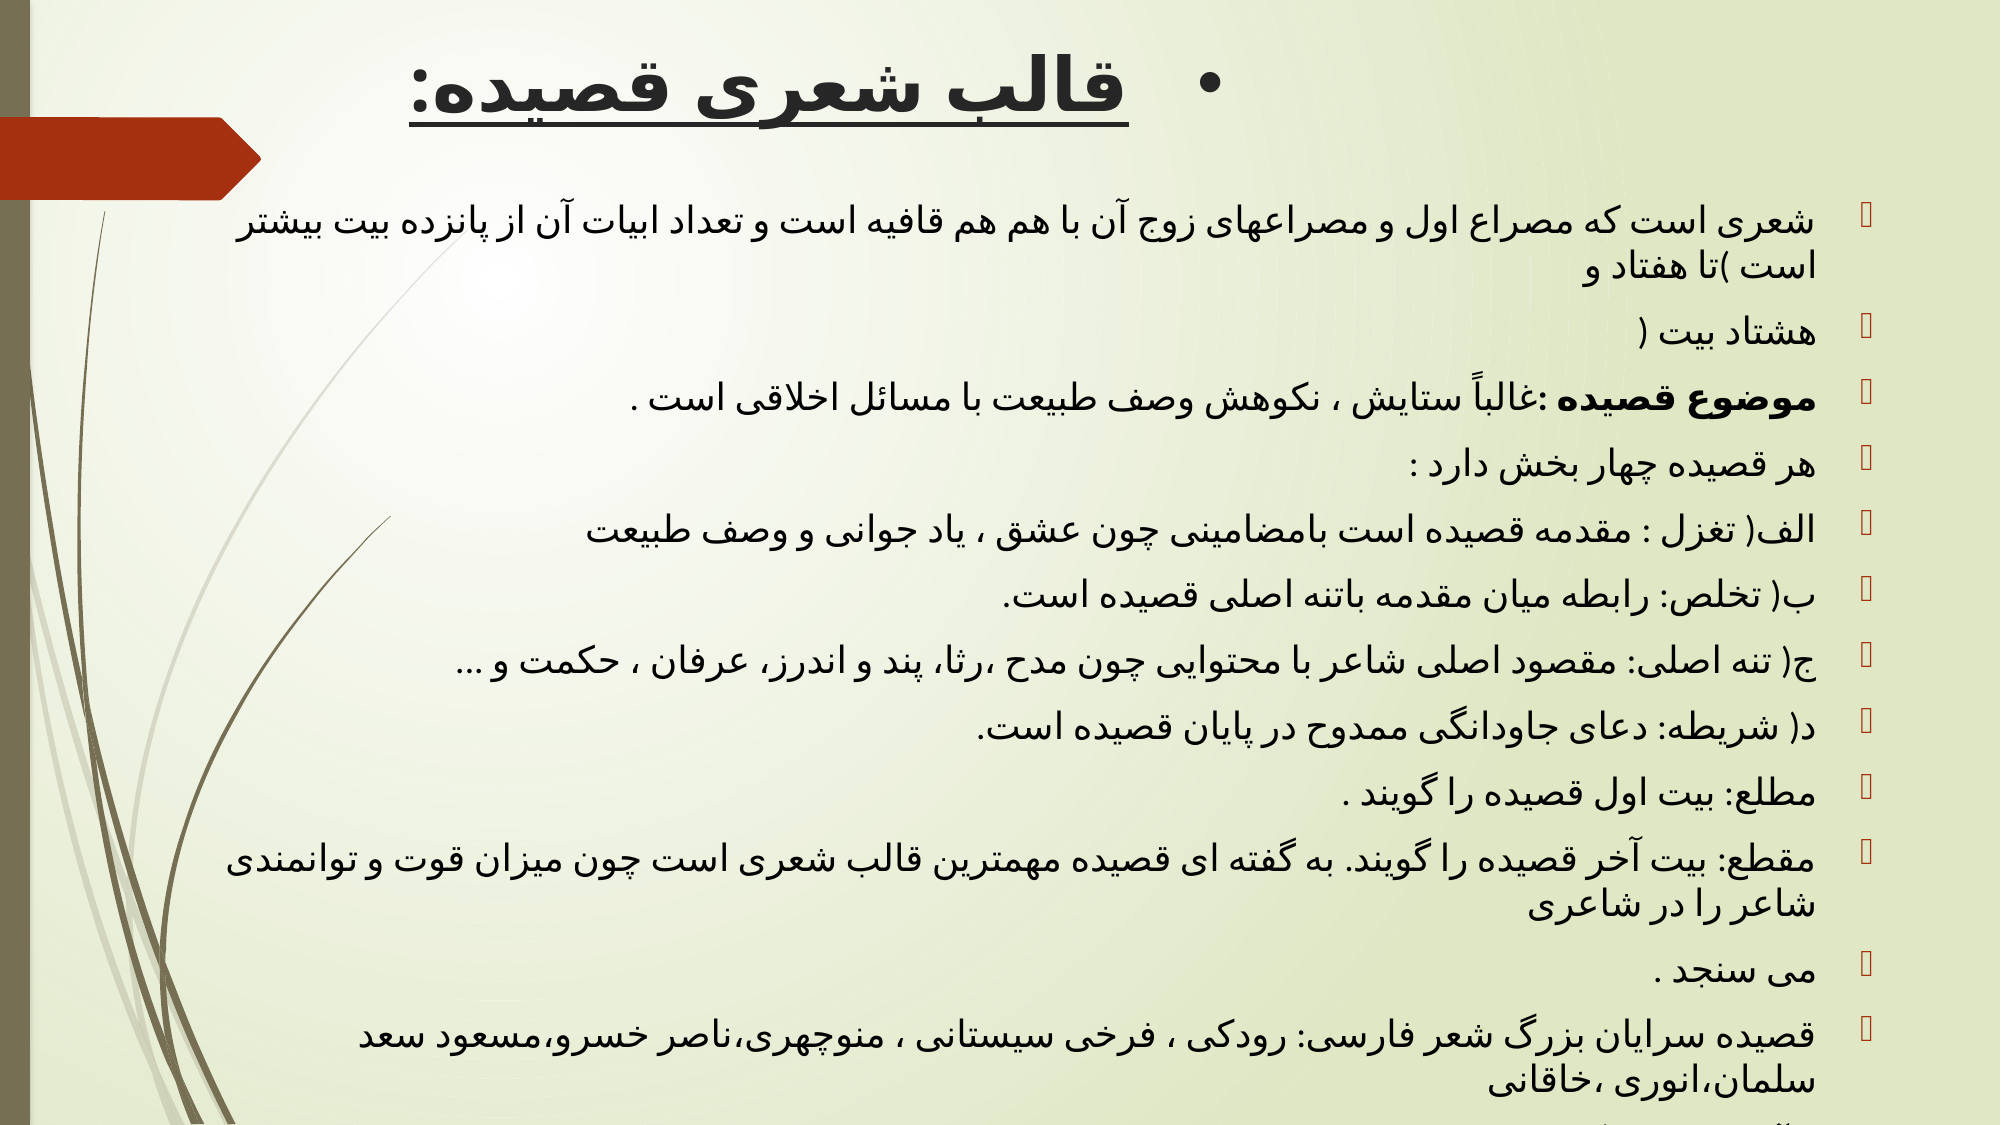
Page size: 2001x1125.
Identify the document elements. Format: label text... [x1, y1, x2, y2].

title قالب شعری قصیده: [111, 29, 1522, 317]
list شعری است که مصراع اول و مصراعهای زوج آن با هم هم قافیه است و تعداد ابیات آن از پانزده بیت بیشتر است )تا هفتاد و هشتاد بیت ( موضوع قصیده :غالباً ستایش ، نکوهش وصف طبیعت با مسائل اخلاقی است . هر قصیده چهار بخش دارد : الف( تغزل : مقدمه قصیده است بامضامینی چون عشق ، یاد جوانی و وصف طبیعت ب( تخلص: رابطه میان مقدمه باتنه اصلی قصیده است. ج( تنه اصلی: مقصود اصلی شاعر با محتوایی چون مدح ،رثا، پند و اندرز، عرفان ، حکمت و ... د( شریطه: دعای جاودانگی ممدوح در پایان قصیده است. مطلع: بیت اول قصیده را گویند . مقطع: بیت آخر قصیده را گویند. به گفته ای قصیده مهمترین قالب شعری است چون میزان قوت و توانمندی شاعر را در شاعری می سنجد . قصیده سرایان بزرگ شعر فارسی: رودکی ، فرخی سیستانی ، منوچهری،ناصر خسرو،مسعود سعد سلمان،انوری ،خاقانی قاآنی، ملک الشّعرای بهار، دکتر مهدی حمیدی ، امیری فیروزکوهی، و مهرداد اوستا [200, 188, 1889, 1096]
